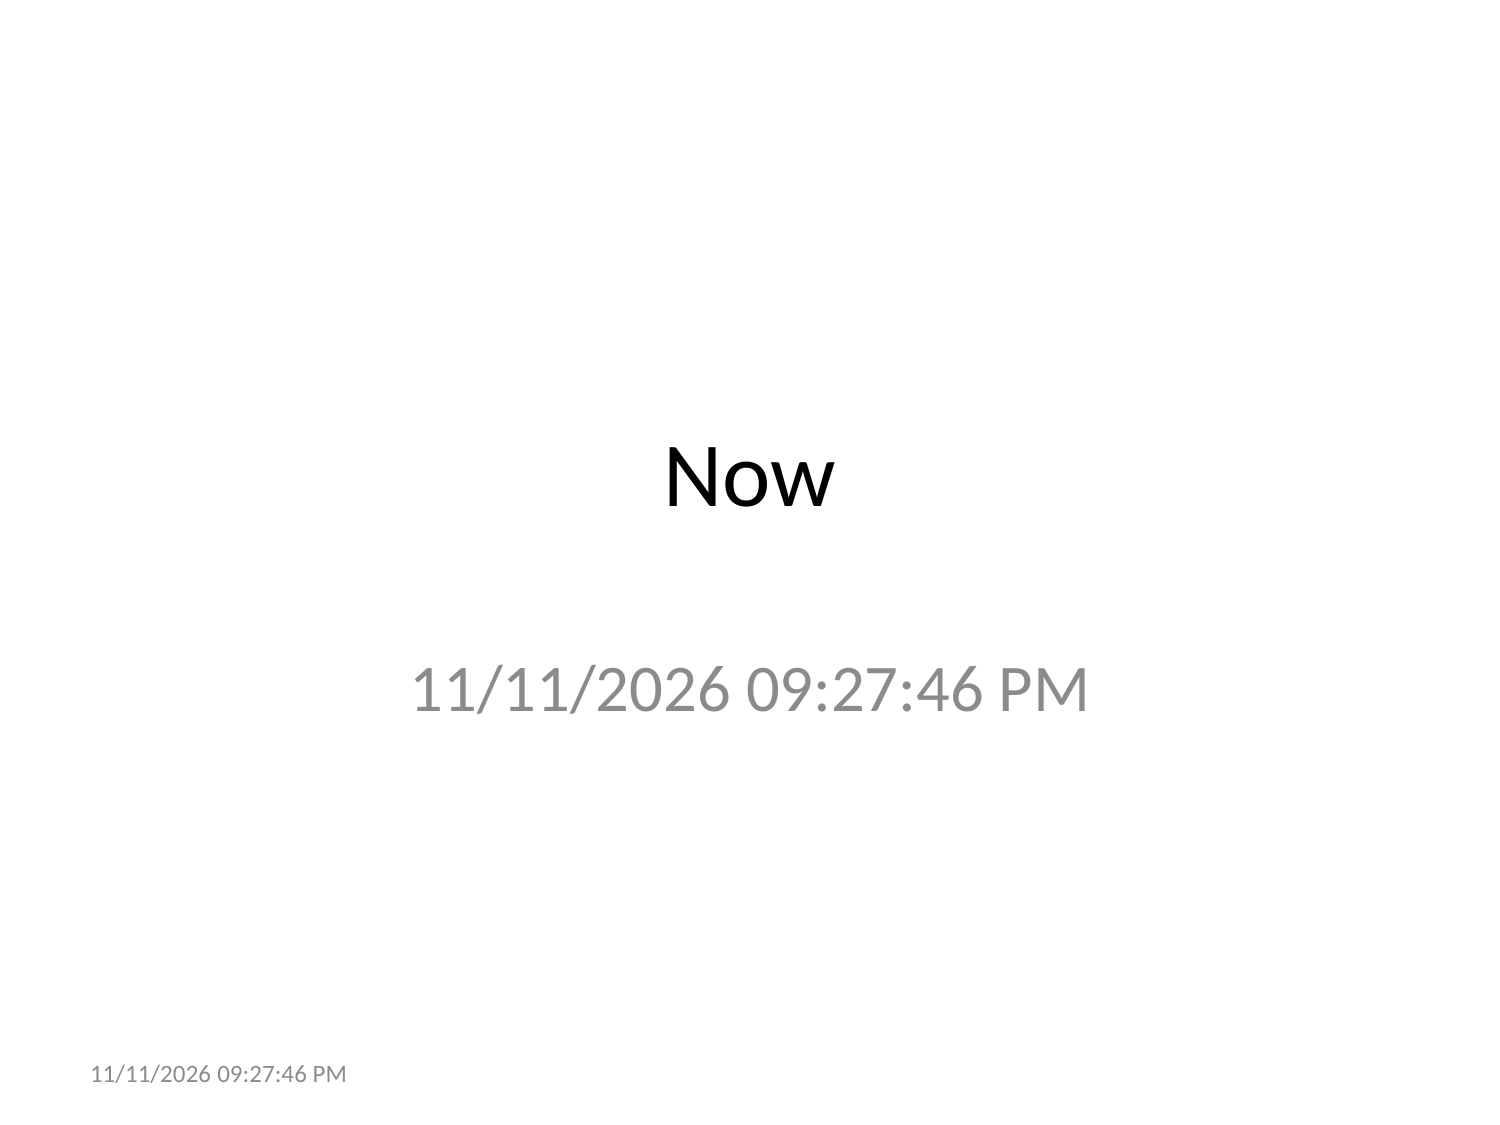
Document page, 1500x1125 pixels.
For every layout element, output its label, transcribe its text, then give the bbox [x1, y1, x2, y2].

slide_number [75, 1042, 425, 1103]
title Now [112, 349, 1388, 591]
subtitle 2011-12-19 10:20:04 AM [225, 637, 1275, 925]
